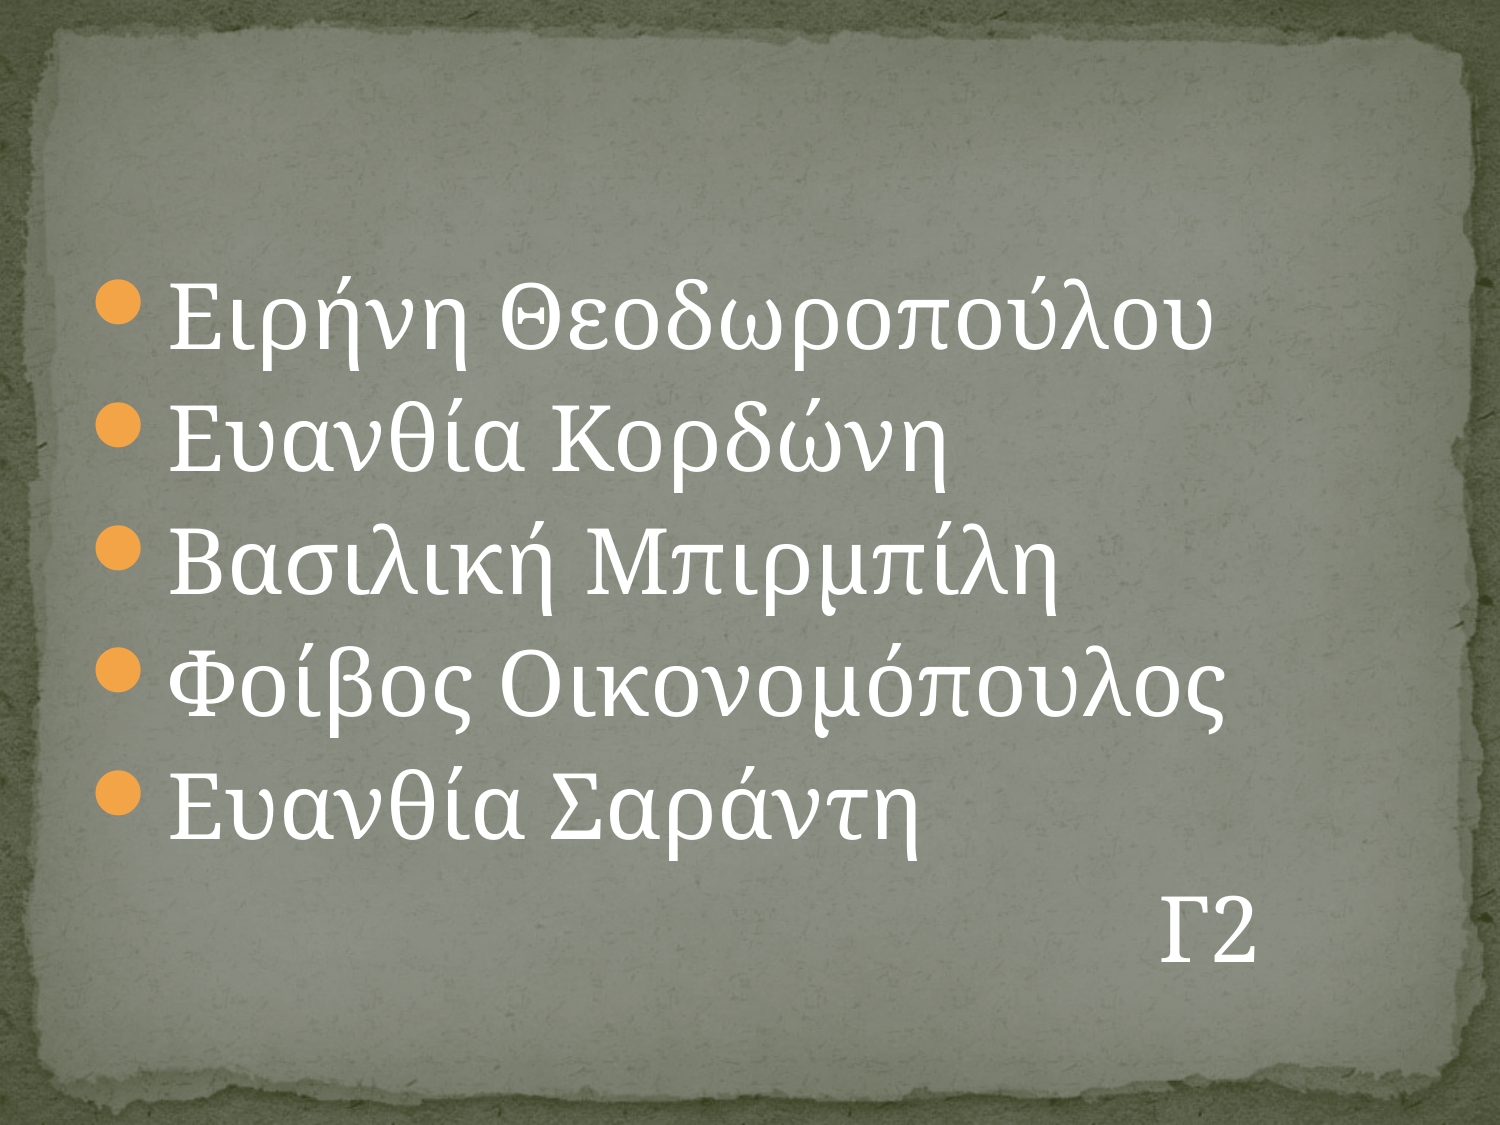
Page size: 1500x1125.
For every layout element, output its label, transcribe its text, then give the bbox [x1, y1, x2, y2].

list Ειρήνη Θεοδωροπούλου Ευανθία Κορδώνη Βασιλική Μπιρμπίλη Φοίβος Οικονομόπουλος Ευανθία Σαράντη Γ2 [75, 249, 1425, 1000]
